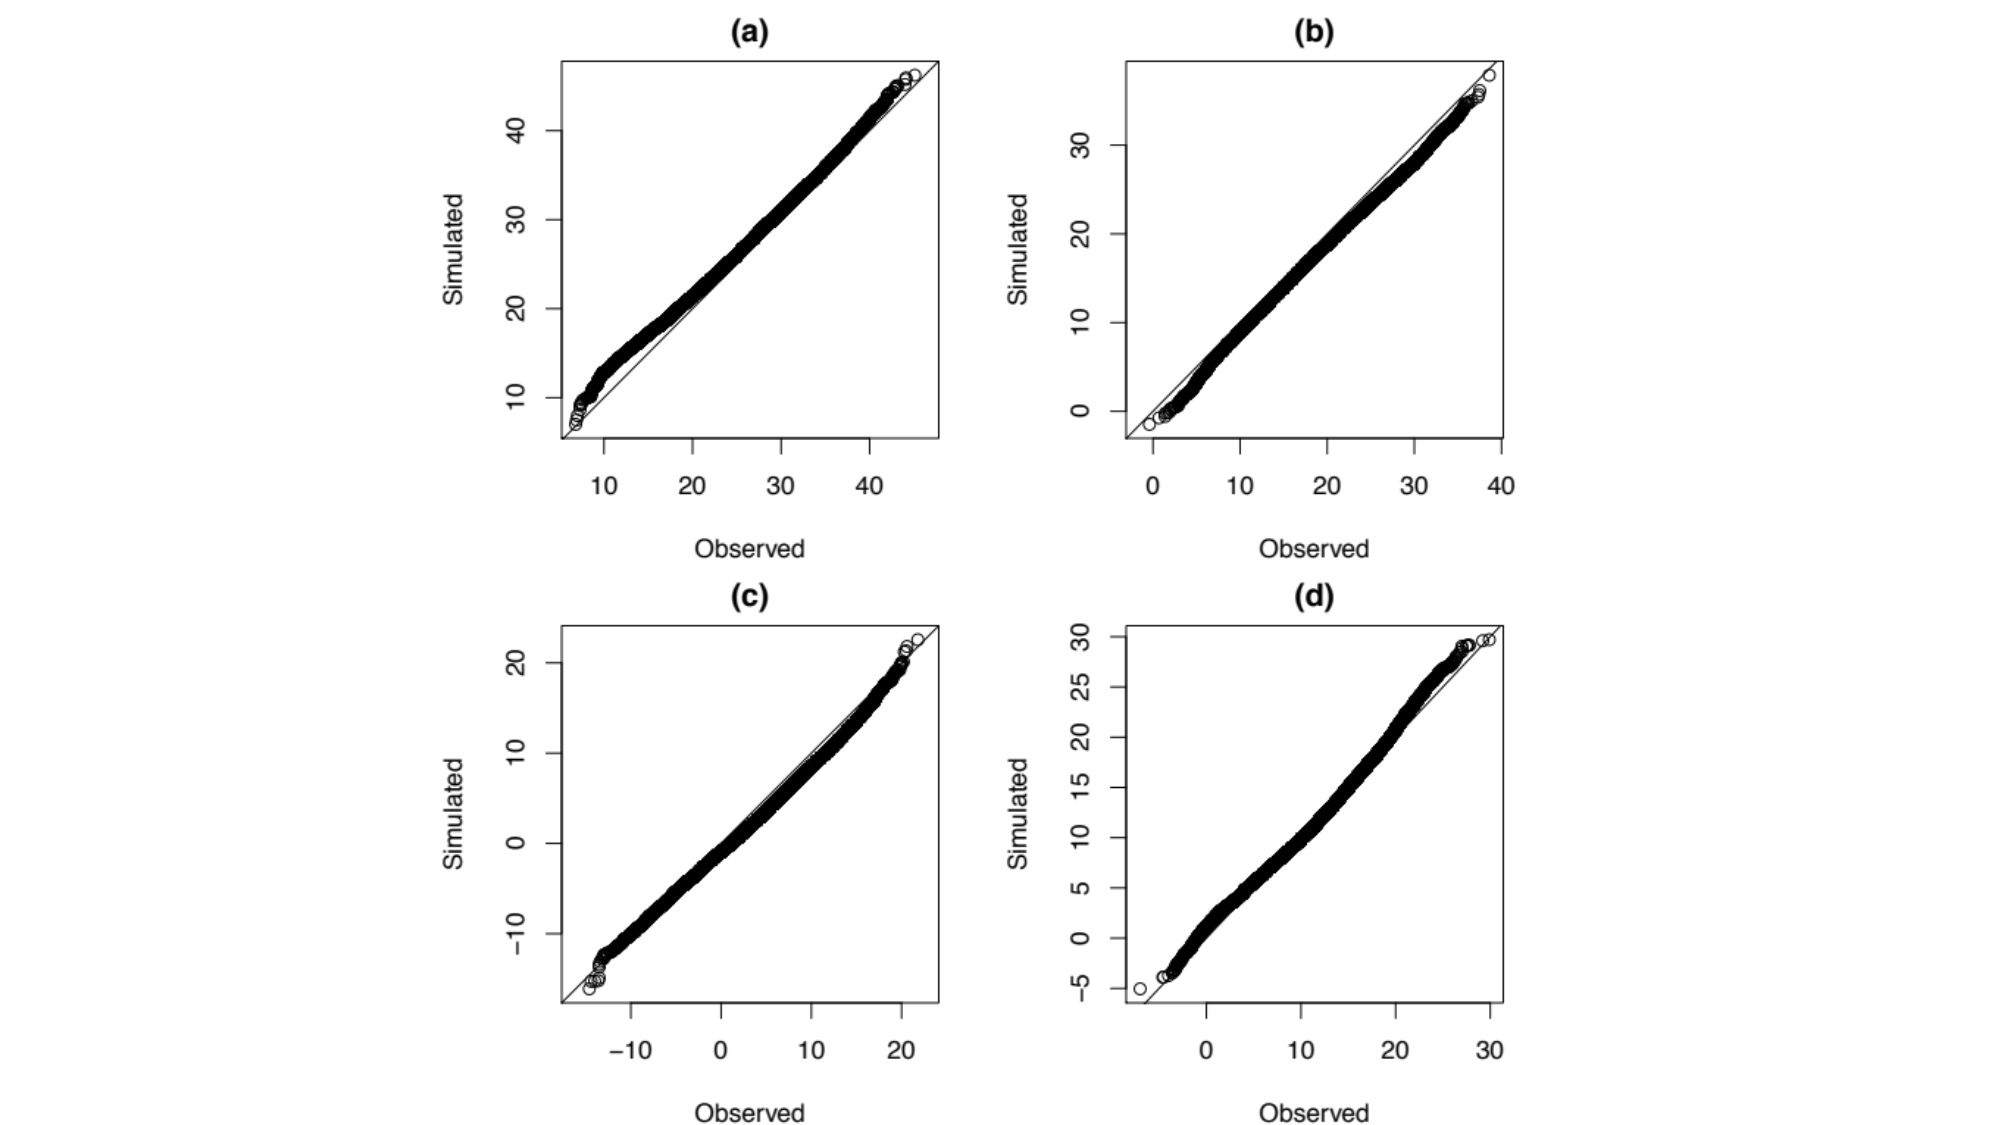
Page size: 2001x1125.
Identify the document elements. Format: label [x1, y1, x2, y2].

picture [437, 0, 1563, 1125]
